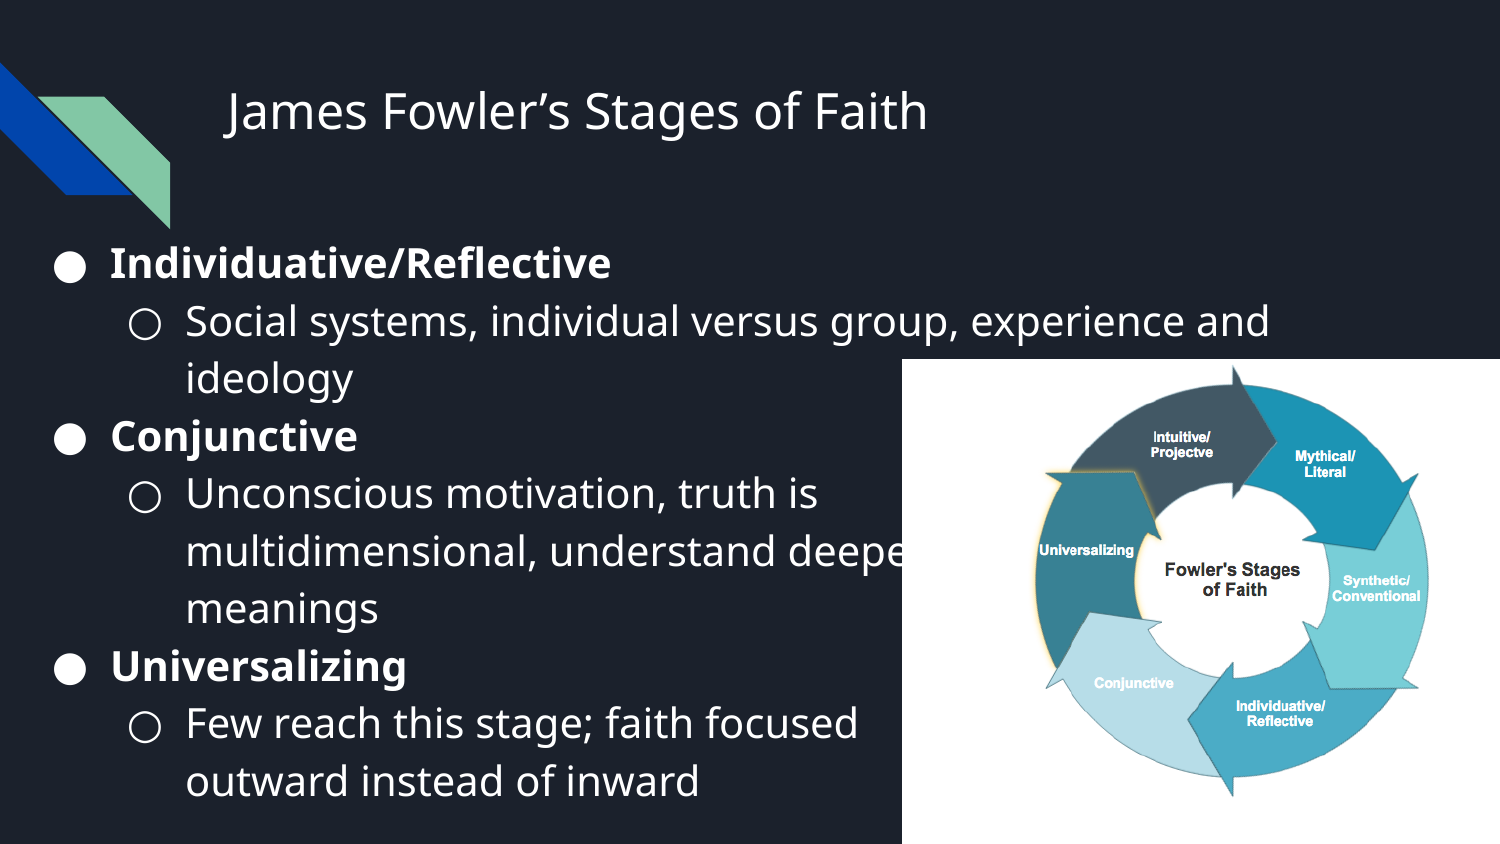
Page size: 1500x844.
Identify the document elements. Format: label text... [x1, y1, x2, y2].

list Individuative/Reflective Social systems, individual versus group, experience and ideology Conjunctive Unconscious motivation, truth is multidimensional, understand deeper meanings Universalizing Few reach this stage; faith focused outward instead of inward [20, 214, 1450, 813]
picture [902, 359, 1500, 844]
title James Fowler’s Stages of Faith [212, 64, 1368, 214]
